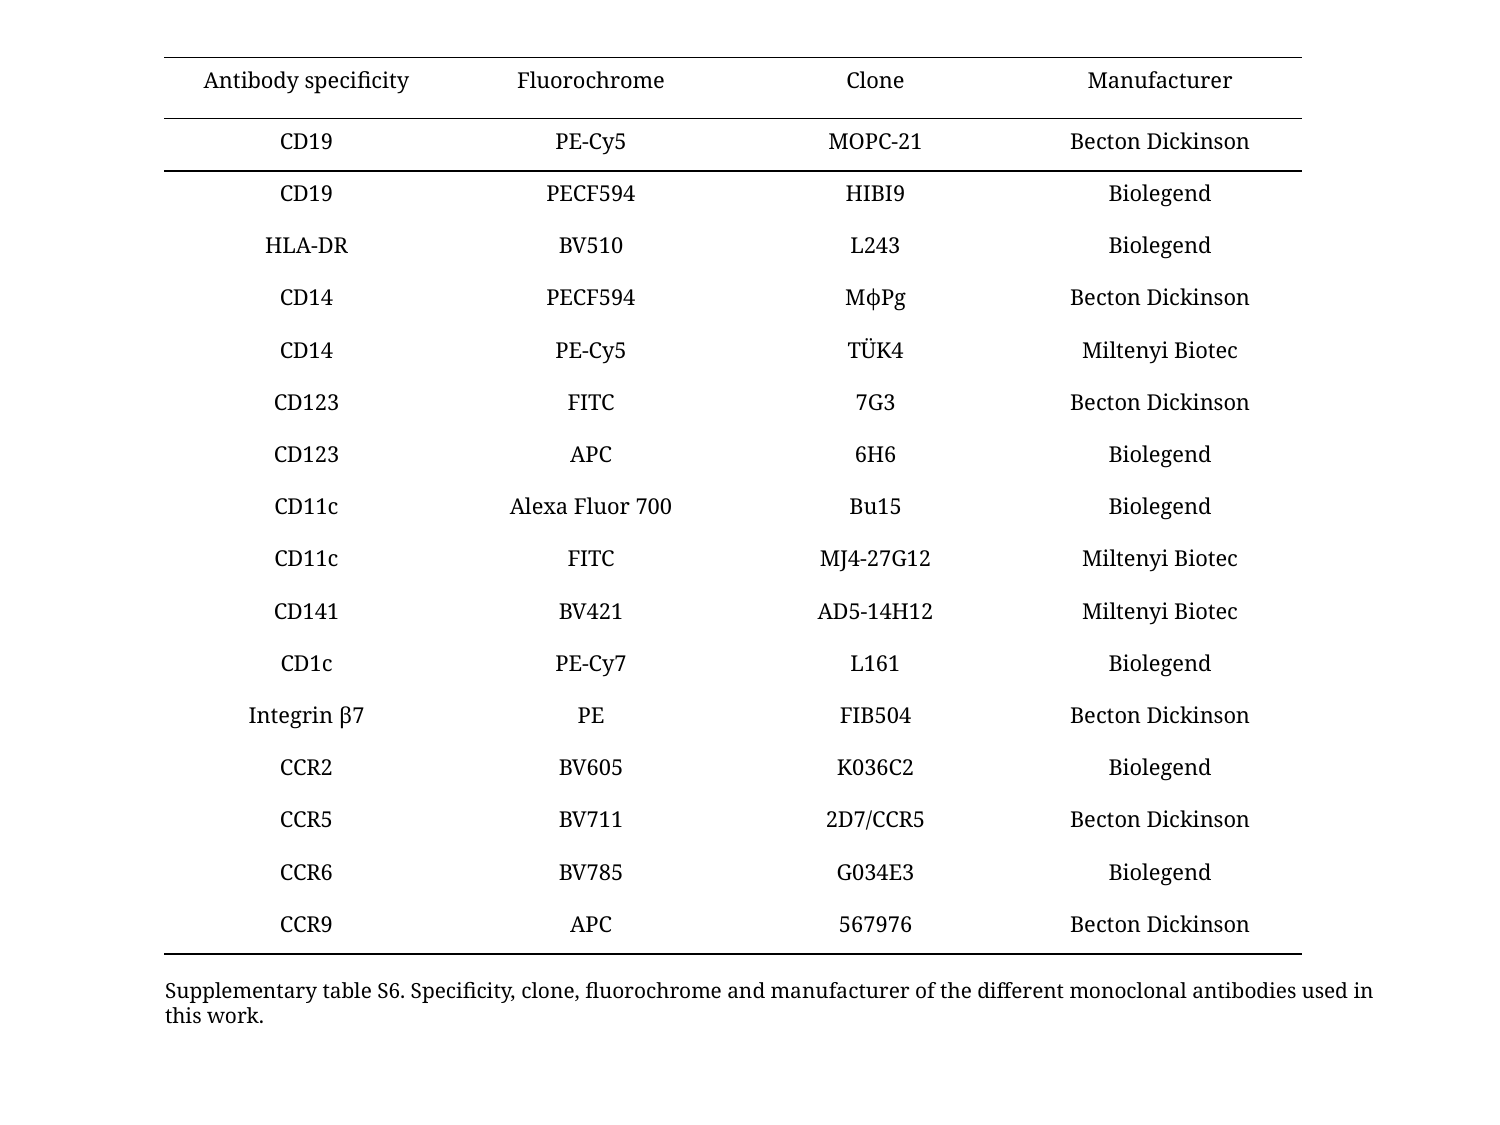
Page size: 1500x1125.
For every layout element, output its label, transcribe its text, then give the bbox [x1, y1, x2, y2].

table_cell HIBI9 [733, 172, 1018, 223]
table_cell L161 [733, 641, 1018, 693]
table_cell HLA-DR [164, 223, 449, 275]
table_cell Becton Dickinson [1018, 693, 1302, 745]
table_cell Biolegend [1018, 641, 1302, 693]
table_cell PECF594 [449, 172, 733, 223]
table_cell BV421 [449, 588, 733, 641]
table_cell Bu15 [733, 484, 1018, 536]
table_cell Biolegend [1018, 849, 1302, 902]
table_cell MOPC-21 [733, 119, 1018, 170]
table_cell Miltenyi Biotec [1018, 536, 1302, 588]
table_cell CD11c [164, 484, 449, 536]
table_cell Miltenyi Biotec [1018, 588, 1302, 641]
table_cell BV711 [449, 797, 733, 849]
table_cell FITC [449, 380, 733, 432]
table_cell PE-Cy5 [449, 119, 733, 170]
table_cell Biolegend [1018, 223, 1302, 275]
table_header Antibody specificity [164, 58, 449, 118]
table_cell BV605 [449, 745, 733, 797]
table_cell FIB504 [733, 693, 1018, 745]
table_cell 567976 [733, 902, 1018, 953]
table_cell CCR9 [164, 902, 449, 953]
table_cell 6H6 [733, 432, 1018, 484]
table_cell APC [449, 432, 733, 484]
table_cell L243 [733, 223, 1018, 275]
table_cell Biolegend [1018, 745, 1302, 797]
table_cell Biolegend [1018, 484, 1302, 536]
table_cell CD19 [164, 119, 449, 170]
table_cell CD123 [164, 380, 449, 432]
table_cell AD5-14H12 [733, 588, 1018, 641]
table_cell CD19 [164, 172, 449, 223]
table_cell CD123 [164, 432, 449, 484]
table_cell APC [449, 902, 733, 953]
table_cell Becton Dickinson [1018, 380, 1302, 432]
table_cell MϕPg [733, 275, 1018, 327]
table_cell PE-Cy5 [449, 327, 733, 380]
table_cell CD141 [164, 588, 449, 641]
table_cell PE-Cy7 [449, 641, 733, 693]
table_cell K036C2 [733, 745, 1018, 797]
table_cell TÜK4 [733, 327, 1018, 380]
table_cell Integrin β7 [164, 693, 449, 745]
table_cell Biolegend [1018, 172, 1302, 223]
table_cell PE [449, 693, 733, 745]
table_cell G034E3 [733, 849, 1018, 902]
table_cell CD14 [164, 327, 449, 380]
table_cell Alexa Fluor 700 [449, 484, 733, 536]
table_header Fluorochrome [449, 58, 733, 118]
text_box Supplementary table S6. Specificity, clone, fluorochrome and manufacturer of the different monoclonal antibodies used in this work. [150, 970, 1407, 1035]
table_cell BV510 [449, 223, 733, 275]
table_cell BV785 [449, 849, 733, 902]
table_cell CD11c [164, 536, 449, 588]
table_header Manufacturer [1018, 58, 1302, 118]
table_cell FITC [449, 536, 733, 588]
table_cell Becton Dickinson [1018, 119, 1302, 170]
table_cell Miltenyi Biotec [1018, 327, 1302, 380]
table_cell 2D7/CCR5 [733, 797, 1018, 849]
table_header Clone [733, 58, 1018, 118]
table_cell CCR6 [164, 849, 449, 902]
table_cell MJ4-27G12 [733, 536, 1018, 588]
table_cell Becton Dickinson [1018, 275, 1302, 327]
table_cell PECF594 [449, 275, 733, 327]
table_cell CCR2 [164, 745, 449, 797]
table_cell Becton Dickinson [1018, 902, 1302, 953]
table_cell CD1c [164, 641, 449, 693]
table_cell CD14 [164, 275, 449, 327]
table_cell 7G3 [733, 380, 1018, 432]
table_cell CCR5 [164, 797, 449, 849]
table_cell Biolegend [1018, 432, 1302, 484]
table_cell Becton Dickinson [1018, 797, 1302, 849]
